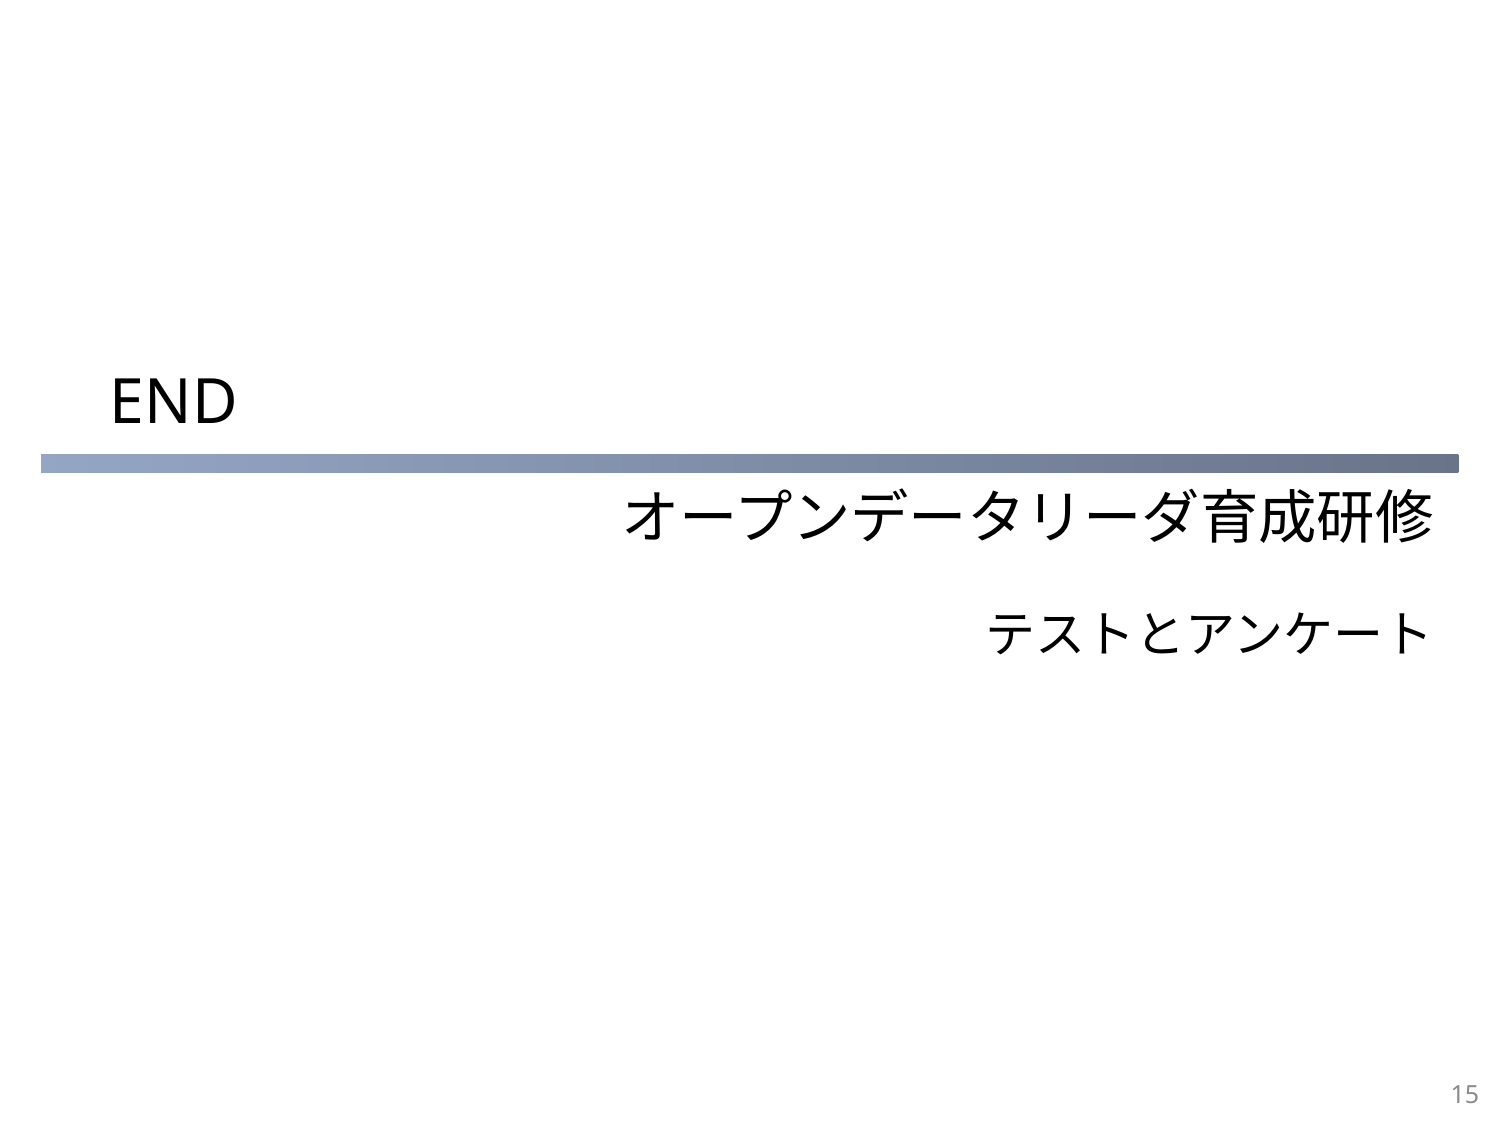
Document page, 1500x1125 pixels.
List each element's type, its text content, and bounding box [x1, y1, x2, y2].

text_box オープンデータリーダ育成研修 [573, 480, 1448, 570]
text_box テストとアンケート [573, 601, 1448, 940]
text_box END [94, 353, 253, 443]
slide_number 15 [1411, 1070, 1495, 1118]
text_box [40, 454, 1460, 474]
